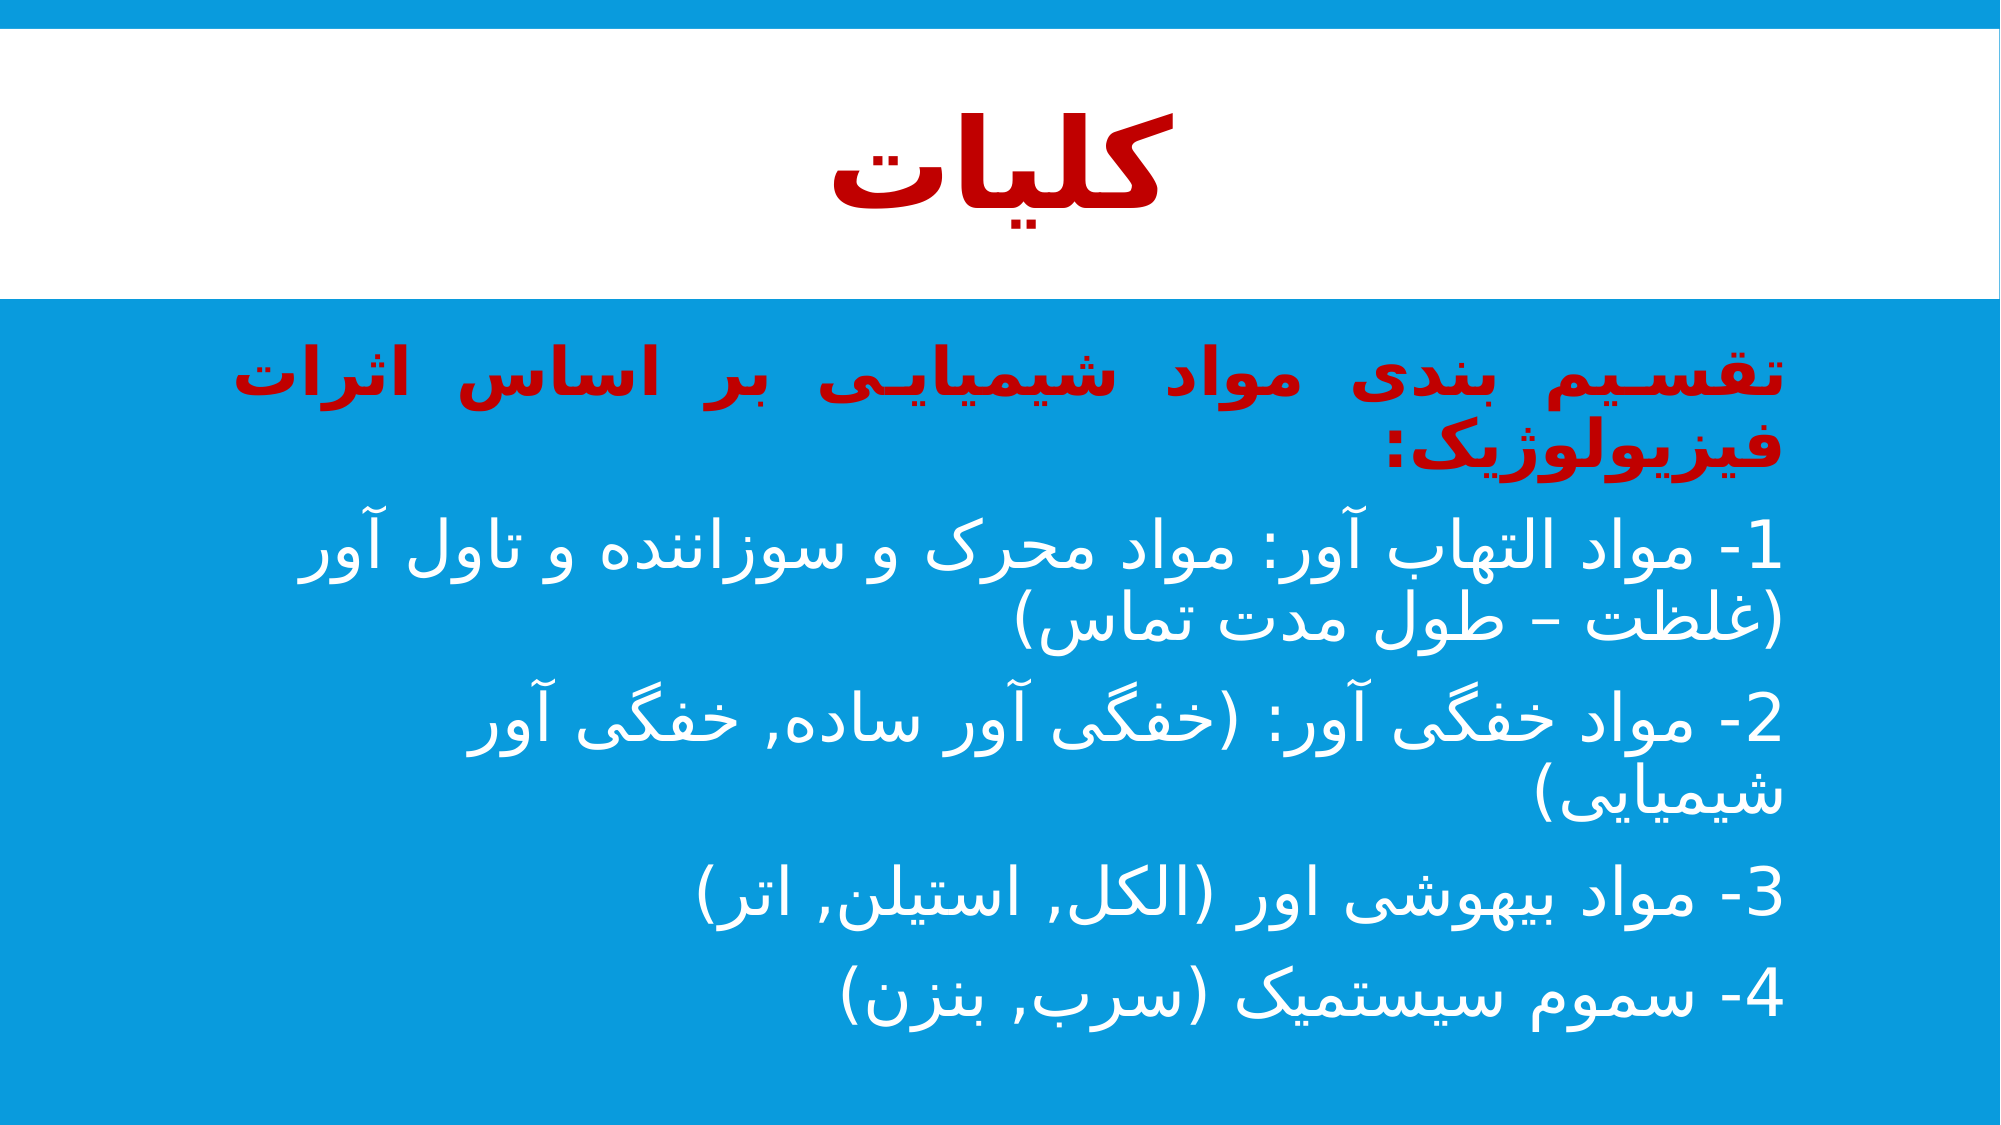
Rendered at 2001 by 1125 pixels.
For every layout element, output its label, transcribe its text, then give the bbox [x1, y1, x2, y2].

list تقسیم بندی مواد شیمیایی بر اساس اثرات فیزیولوژیک: 1- مواد التهاب آور: مواد محرک و سوزاننده و تاول آور (غلظت – طول مدت تماس) 2- مواد خفگی آور: (خفگی آور ساده, خفگی آور شیمیایی) 3- مواد بیهوشی اور (الکل, استیلن, اتر) 4- سموم سیستمیک (سرب, بنزن) [197, 329, 1803, 1093]
title کلیات [197, 46, 1803, 295]
